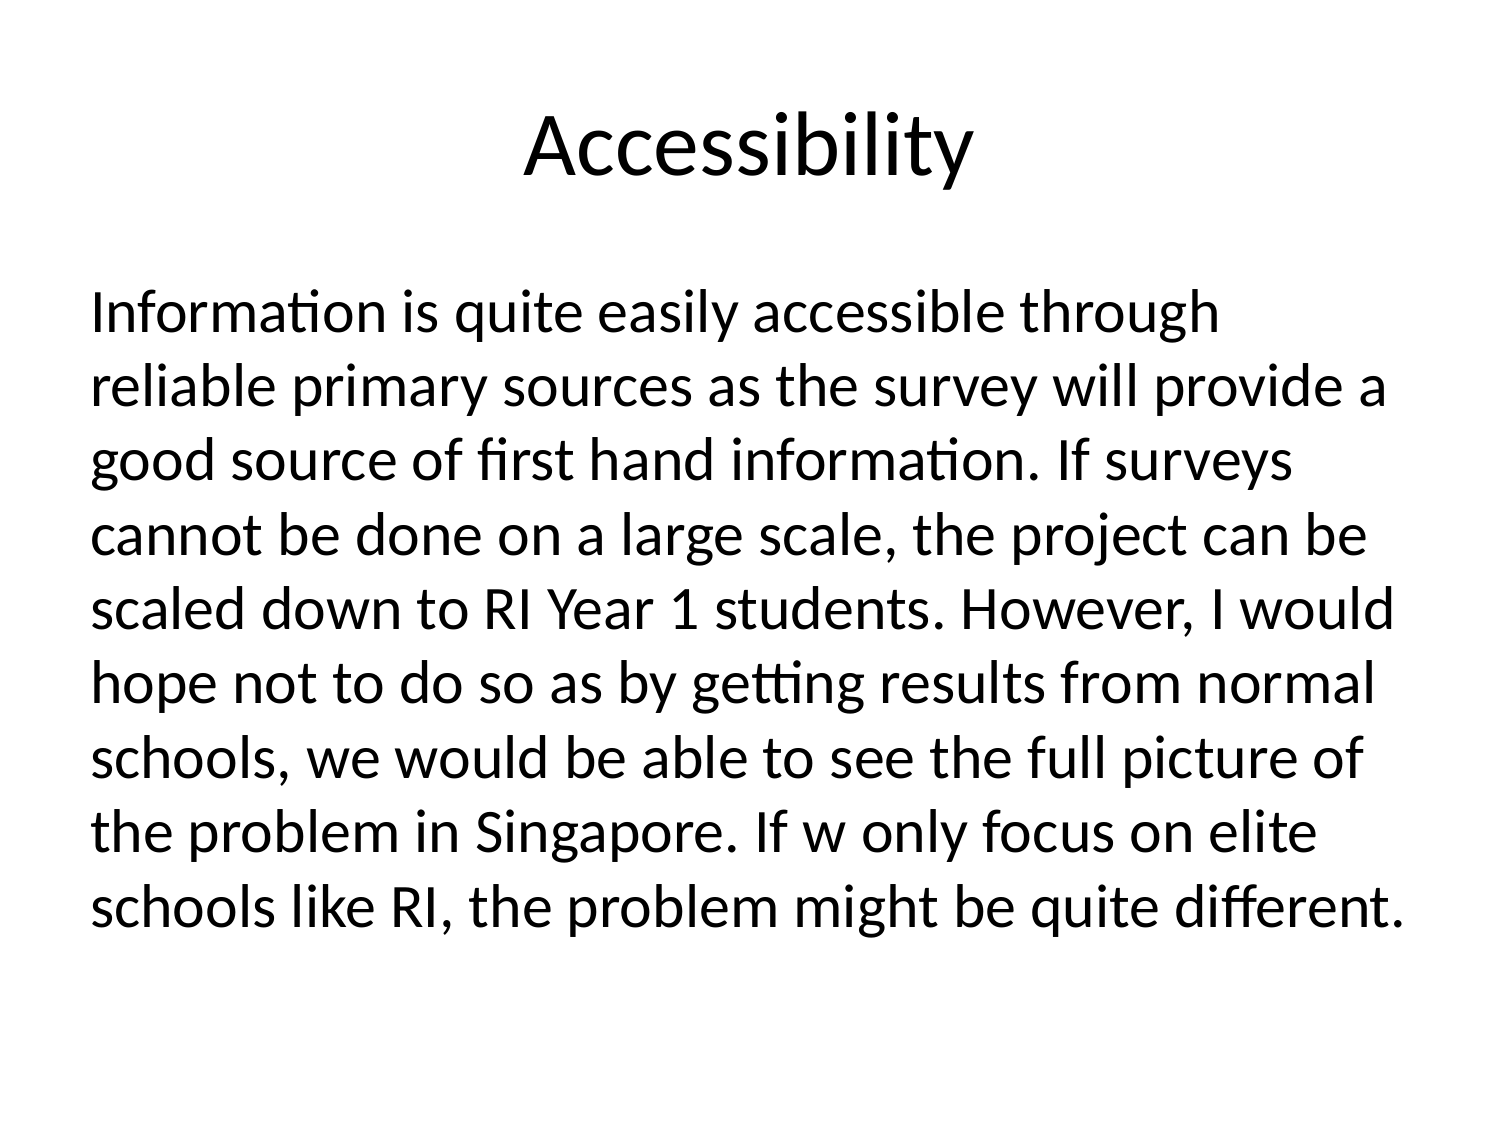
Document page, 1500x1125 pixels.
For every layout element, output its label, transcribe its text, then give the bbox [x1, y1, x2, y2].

title Accessibility [75, 45, 1425, 233]
list Information is quite easily accessible through reliable primary sources as the survey will provide a good source of first hand information. If surveys cannot be done on a large scale, the project can be scaled down to RI Year 1 students. However, I would hope not to do so as by getting results from normal schools, we would be able to see the full picture of the problem in Singapore. If w only focus on elite schools like RI, the problem might be quite different. [75, 262, 1425, 1005]
